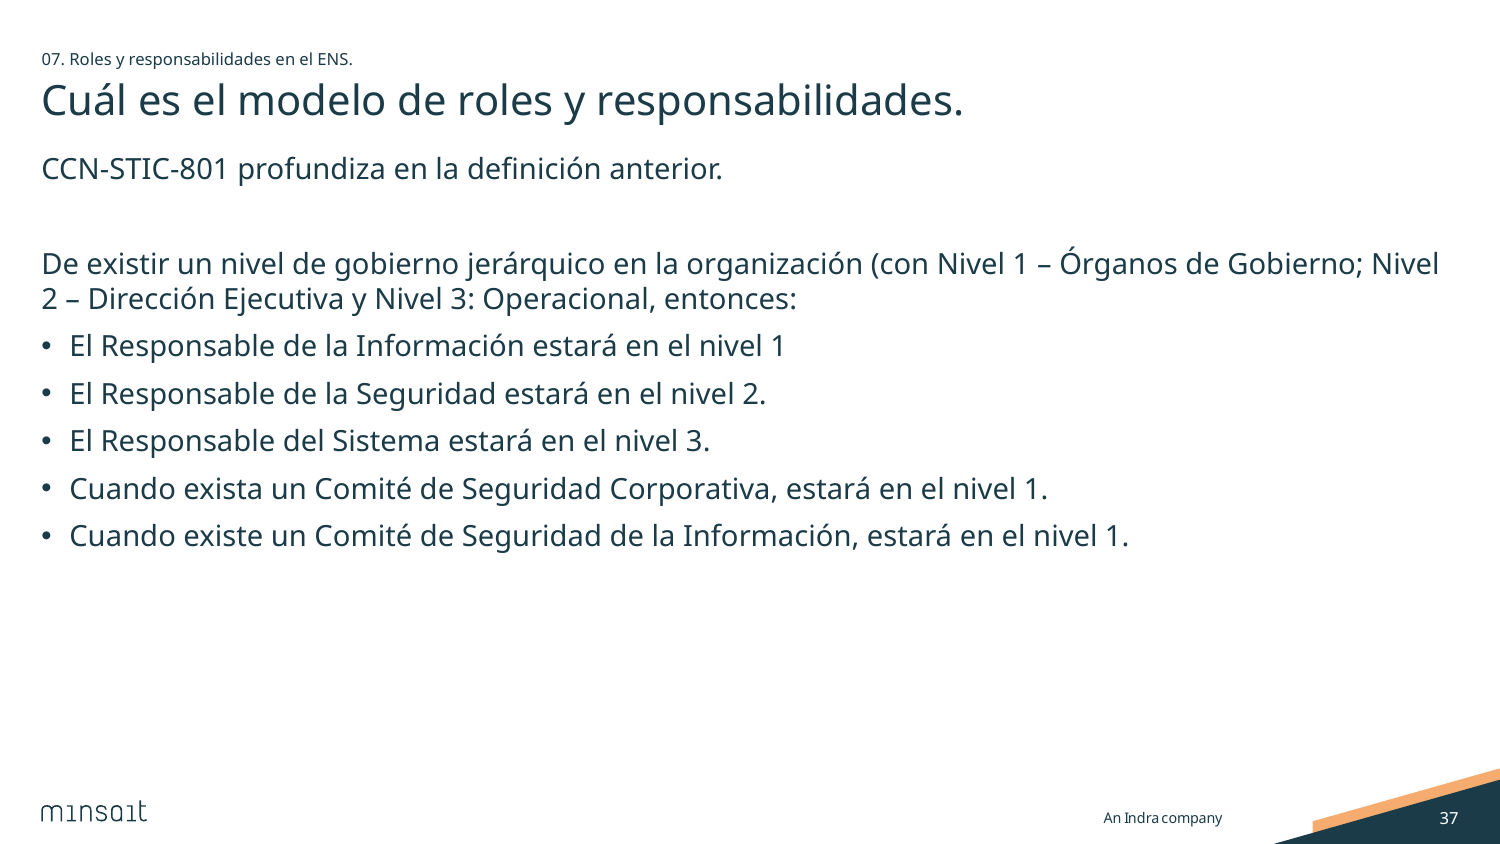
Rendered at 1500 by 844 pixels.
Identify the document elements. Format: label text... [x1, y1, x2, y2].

title Cuál es el modelo de roles y responsabilidades. [41, 79, 1459, 150]
list 07. Roles y responsabilidades en el ENS. [41, 43, 1459, 75]
text_box CCN-STIC-801 profundiza en la definición anterior. De existir un nivel de gobierno jerárquico en la organización (con Nivel 1 – Órganos de Gobierno; Nivel 2 – Dirección Ejecutiva y Nivel 3: Operacional, entonces: El Responsable de la Información estará en el nivel 1 El Responsable de la Seguridad estará en el nivel 2. El Responsable del Sistema estará en el nivel 3. Cuando exista un Comité de Seguridad Corporativa, estará en el nivel 1. Cuando existe un Comité de Seguridad de la Información, estará en el nivel 1. [41, 150, 1459, 436]
